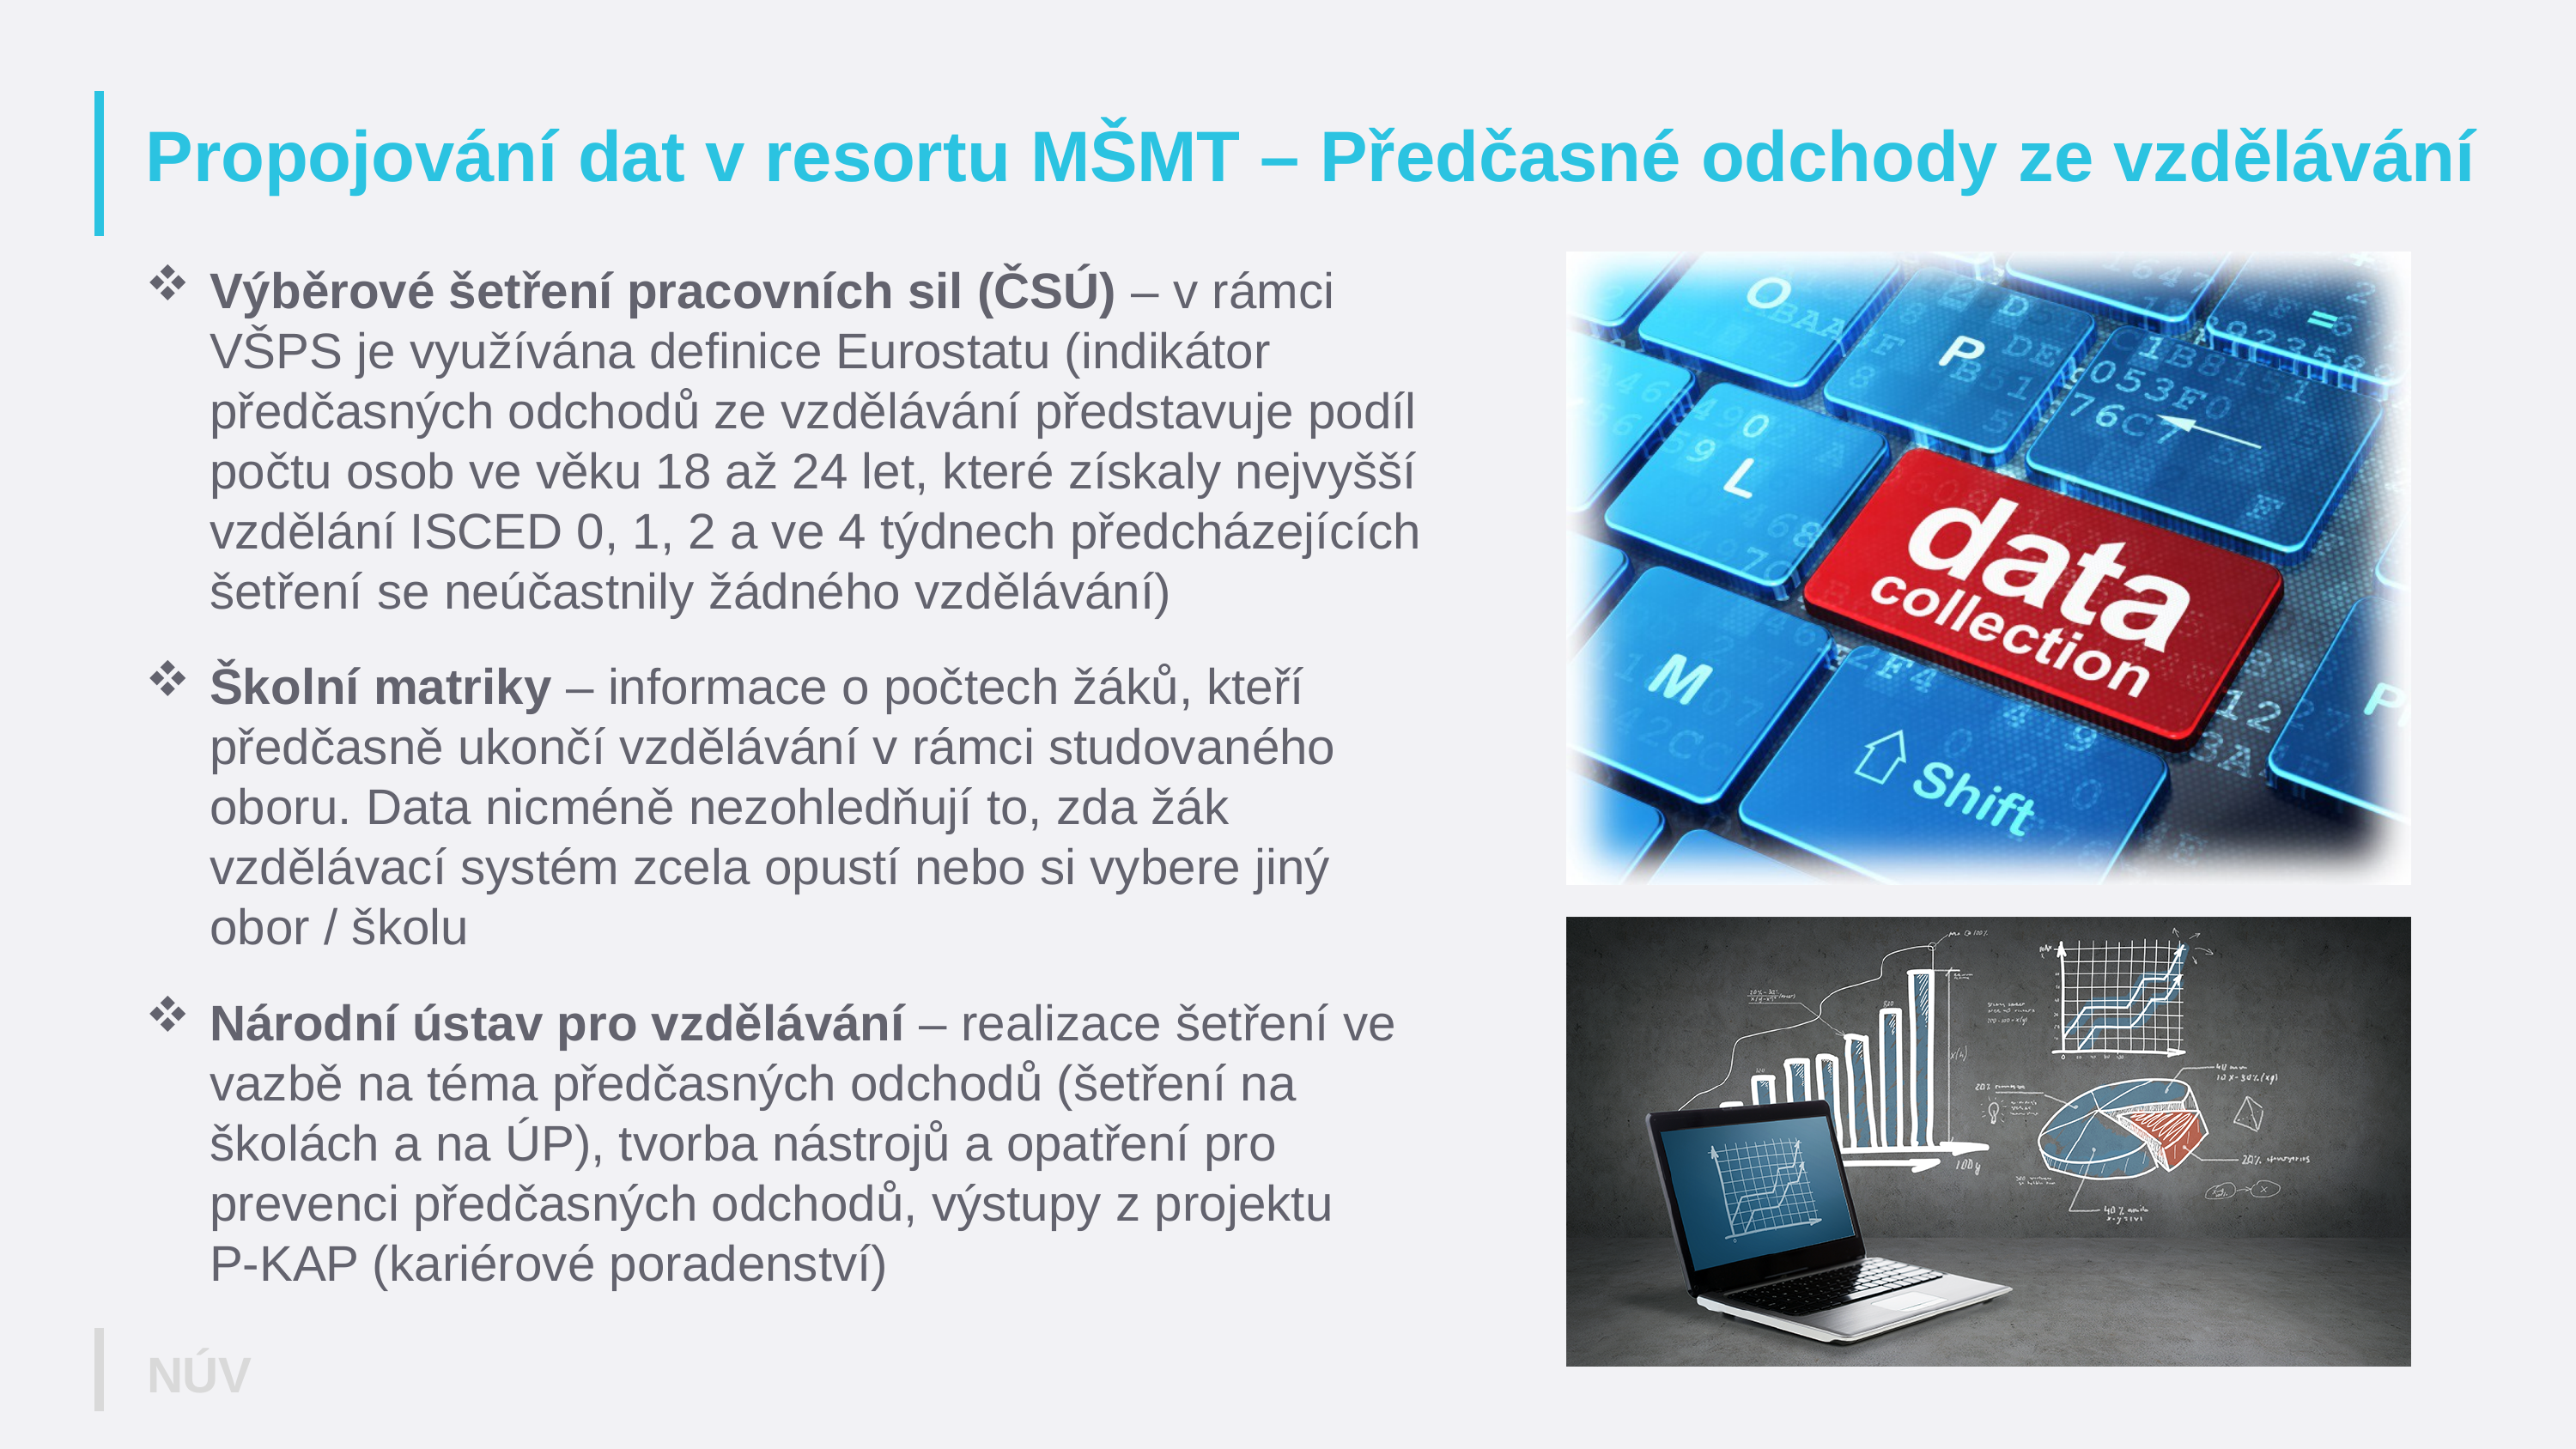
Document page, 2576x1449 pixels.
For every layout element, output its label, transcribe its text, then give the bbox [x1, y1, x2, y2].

picture [1566, 917, 2411, 1367]
picture [1566, 252, 2411, 885]
title Propojování dat v resortu MŠMT – Předčasné odchody ze vzdělávání [132, 112, 2523, 282]
text_box Výběrové šetření pracovních sil (ČSÚ) – v rámci VŠPS je využívána definice Eurostatu (indikátor předčasných odchodů ze vzdělávání představuje podíl počtu osob ve věku 18 až 24 let, které získaly nejvyšší vzdělání ISCED 0, 1, 2 a ve 4 týdnech předcházejících šetření se neúčastnily žádného vzdělávání) Školní matriky – informace o počtech žáků, kteří předčasně ukončí vzdělávání v rámci studovaného oboru. Data nicméně nezohledňují to, zda žák vzdělávací systém zcela opustí nebo si vybere jiný obor / školu Národní ústav pro vzdělávání – realizace šetření ve vazbě na téma předčasných odchodů (šetření na školách a na ÚP), tvorba nástrojů a opatření pro prevenci předčasných odchodů, výstupy z projektu P-KAP (kariérové poradenství) [132, 282, 1481, 1365]
